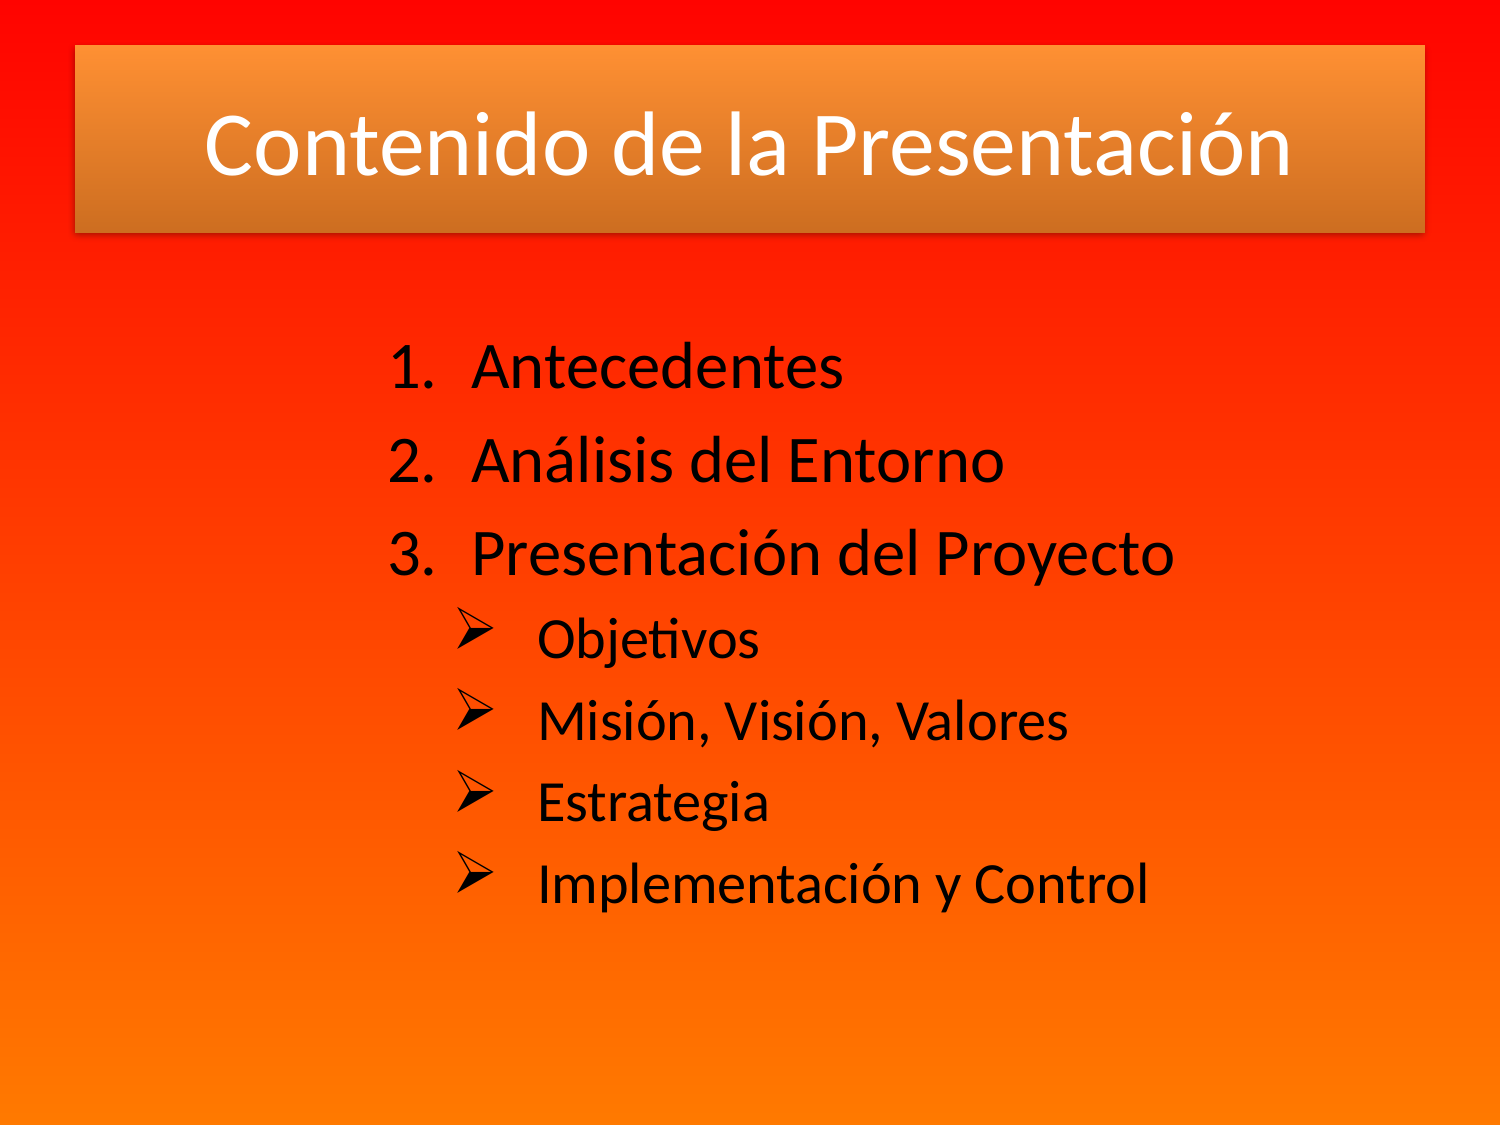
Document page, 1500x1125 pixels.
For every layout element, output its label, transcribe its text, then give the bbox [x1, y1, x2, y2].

list Antecedentes Análisis del Entorno Presentación del Proyecto Objetivos Misión, Visión, Valores Estrategia Implementación y Control [371, 314, 1248, 1057]
title Contenido de la Presentación [75, 45, 1425, 233]
